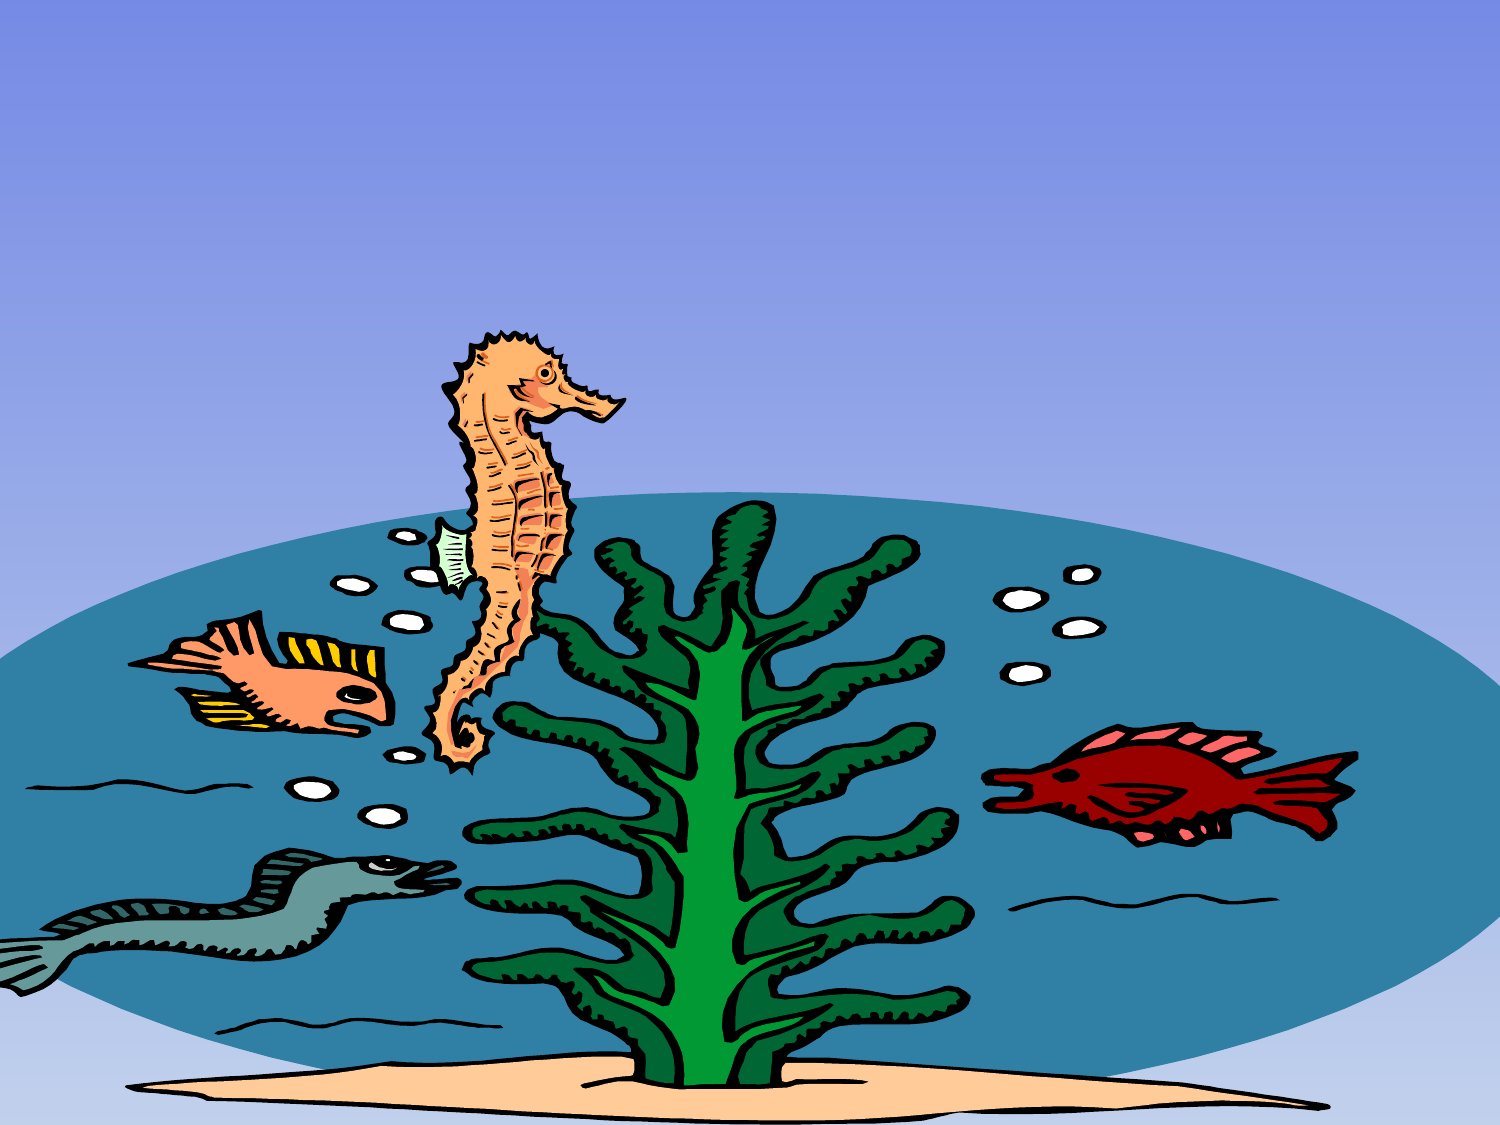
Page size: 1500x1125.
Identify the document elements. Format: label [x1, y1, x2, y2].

picture [0, 327, 1500, 1125]
